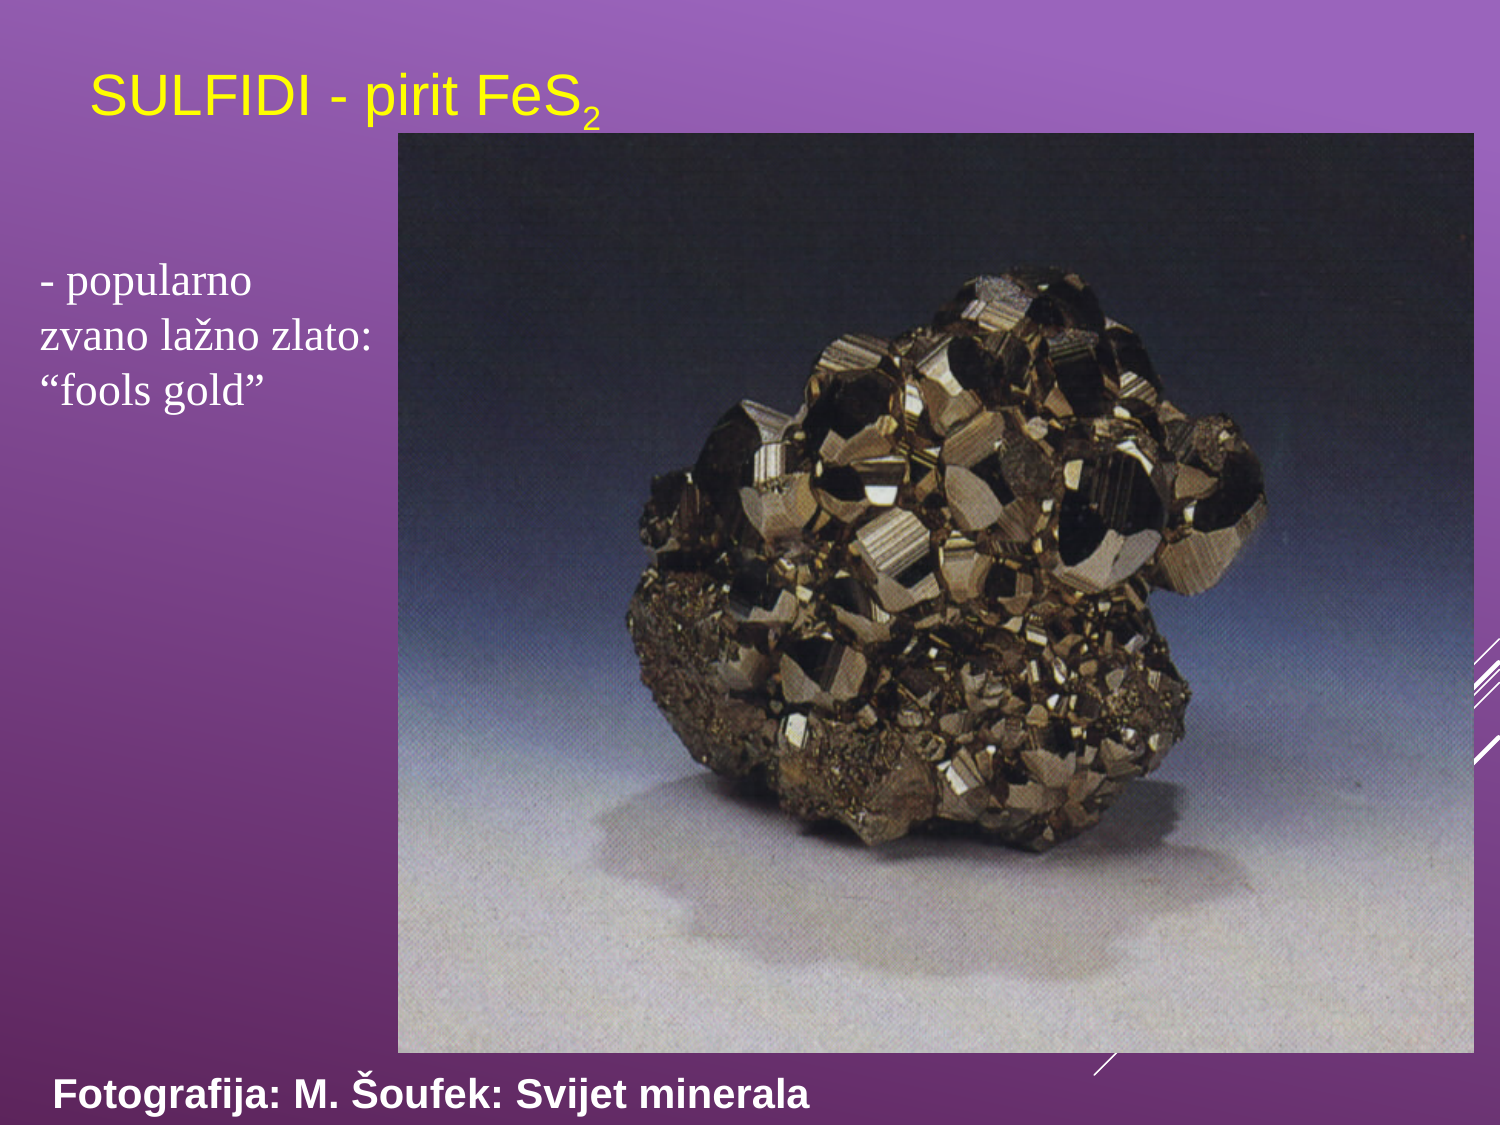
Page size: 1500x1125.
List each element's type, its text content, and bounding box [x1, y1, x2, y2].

text_box - popularno zvano lažno zlato: “fools gold” [24, 242, 398, 500]
text_box Fotografija: M. Šoufek: Svijet minerala [37, 1059, 1113, 1125]
text_box SULFIDI - pirit FeS2 [74, 50, 1350, 145]
picture [398, 133, 1474, 1053]
